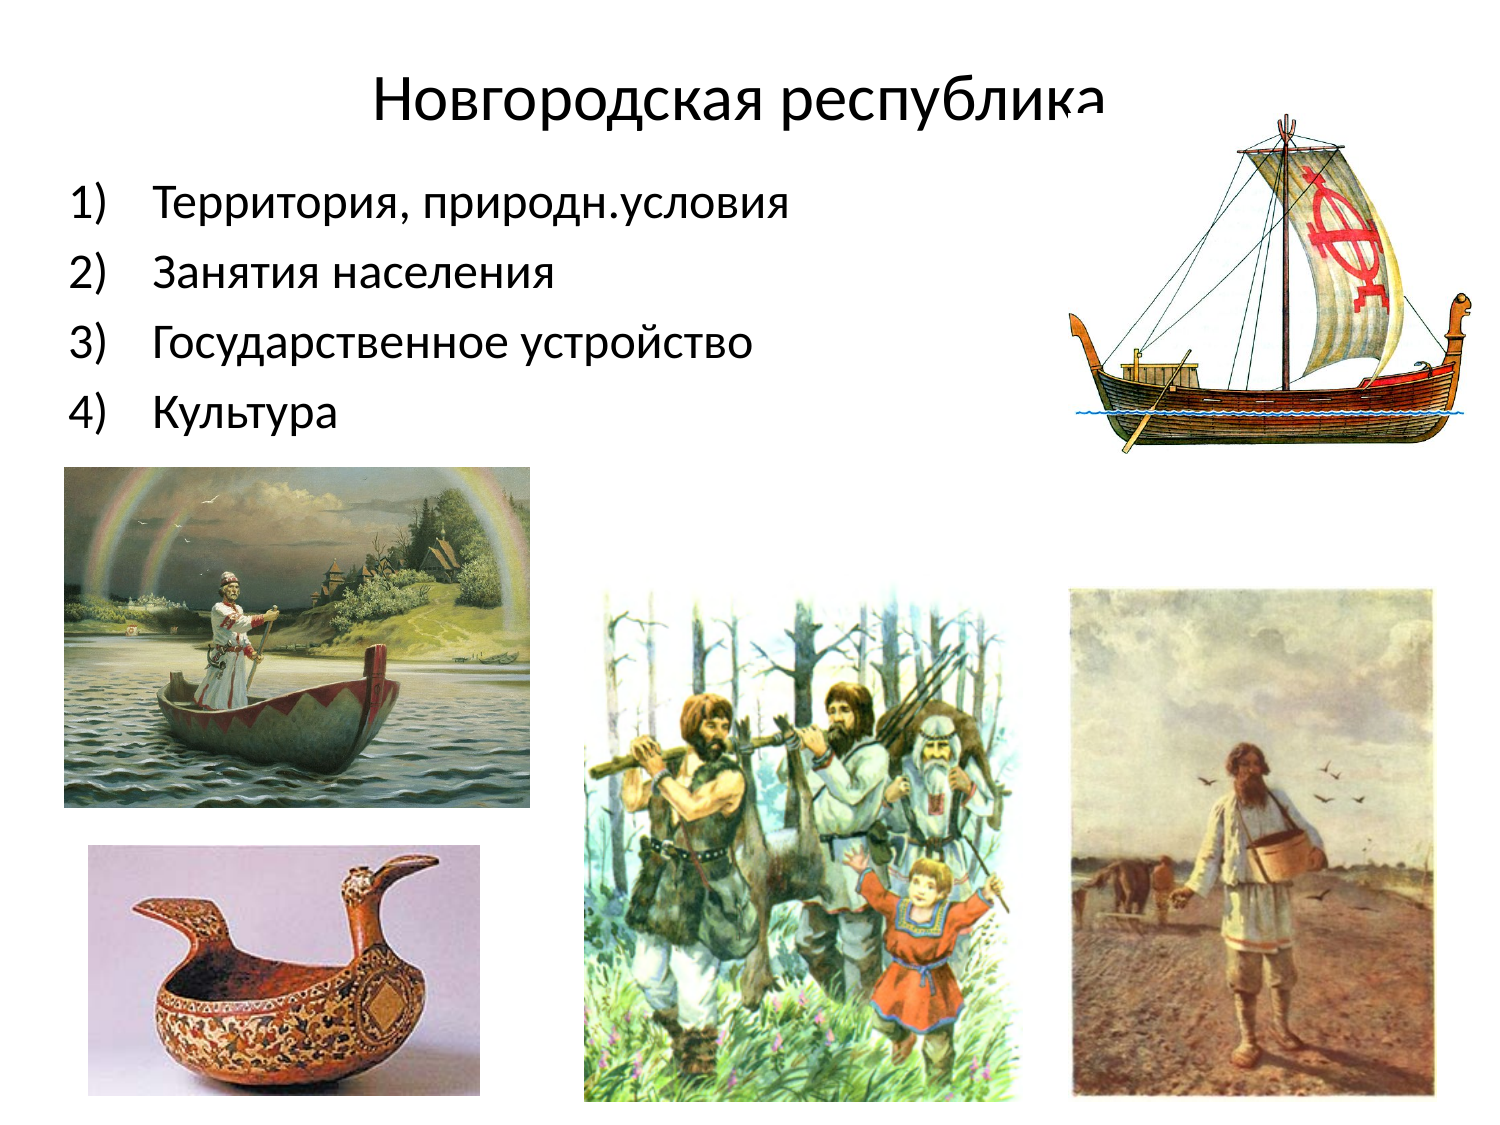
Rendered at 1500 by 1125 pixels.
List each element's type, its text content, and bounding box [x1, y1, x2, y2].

picture [88, 845, 480, 1097]
picture [584, 573, 1024, 1102]
picture [1068, 113, 1473, 454]
list Территория, природн.условия Занятия населения Государственное устройство Культура [53, 160, 1404, 904]
picture [1068, 585, 1437, 1102]
picture [64, 467, 530, 809]
title Новгородская республика [64, 0, 1415, 160]
